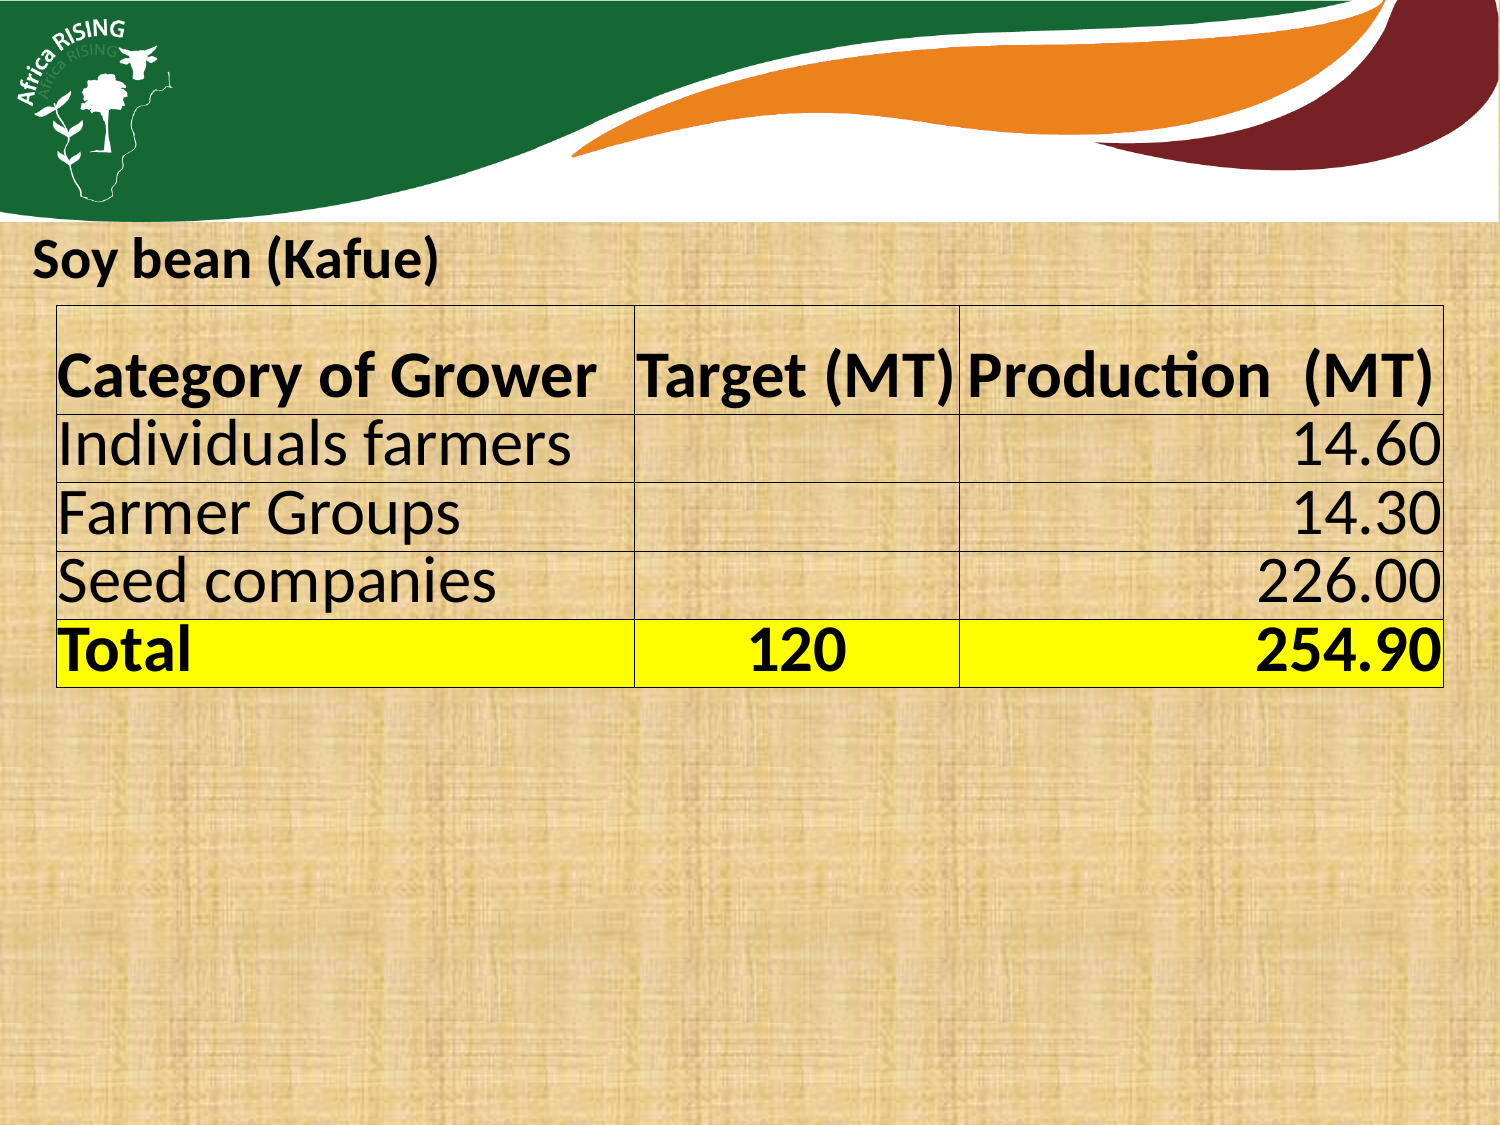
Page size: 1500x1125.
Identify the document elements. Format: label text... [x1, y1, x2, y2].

table_cell 14.60 [960, 415, 1443, 482]
table_cell Farmer Groups [57, 483, 634, 551]
table_cell 226.00 [960, 552, 1443, 619]
table_header Category of Grower [57, 306, 634, 414]
table_cell 14.30 [960, 483, 1443, 551]
table_cell [635, 483, 959, 551]
table_header Target (MT) [635, 306, 959, 414]
table_header Production (MT) [960, 306, 1443, 414]
table_cell 120 [635, 620, 959, 687]
table_cell Total [57, 620, 634, 687]
table_cell Seed companies [57, 552, 634, 619]
table_cell Individuals farmers [57, 415, 634, 482]
text_box Soy bean (Kafue) [0, 212, 525, 298]
table_cell [635, 415, 959, 482]
picture [0, 0, 1500, 1125]
table_cell [635, 552, 959, 619]
table_cell 254.90 [960, 620, 1443, 687]
